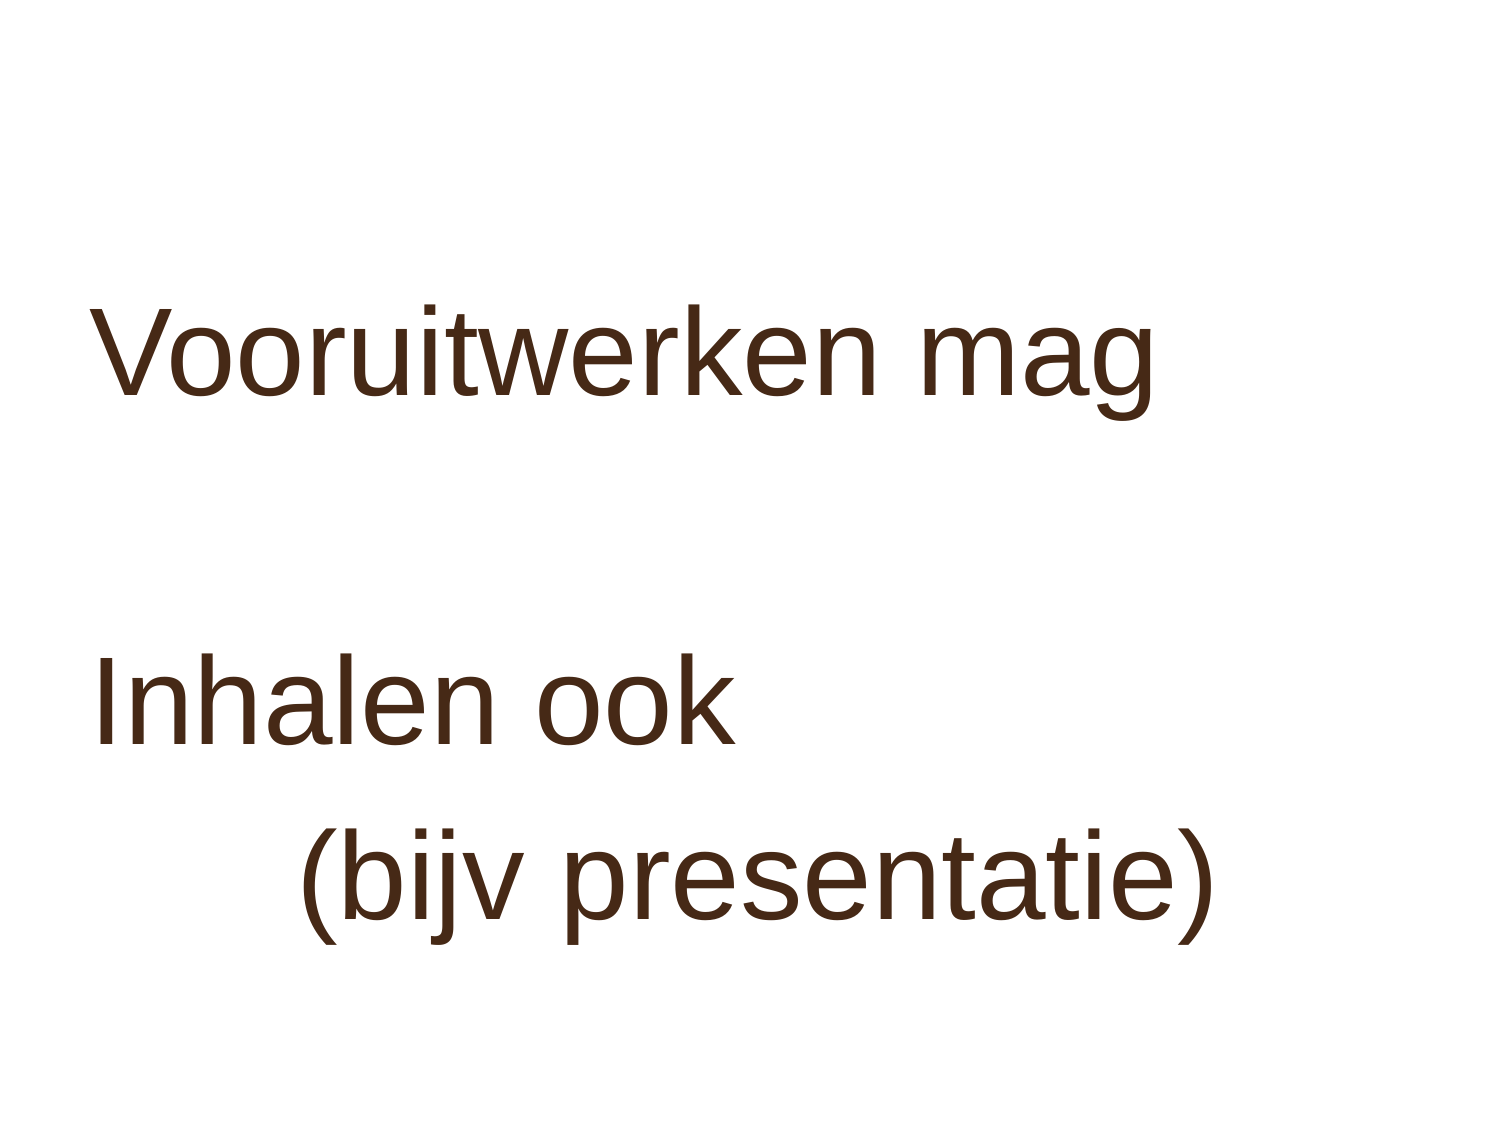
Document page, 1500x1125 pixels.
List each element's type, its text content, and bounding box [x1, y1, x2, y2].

list Vooruitwerken mag Inhalen ook (bijv presentatie) [75, 262, 1425, 1005]
